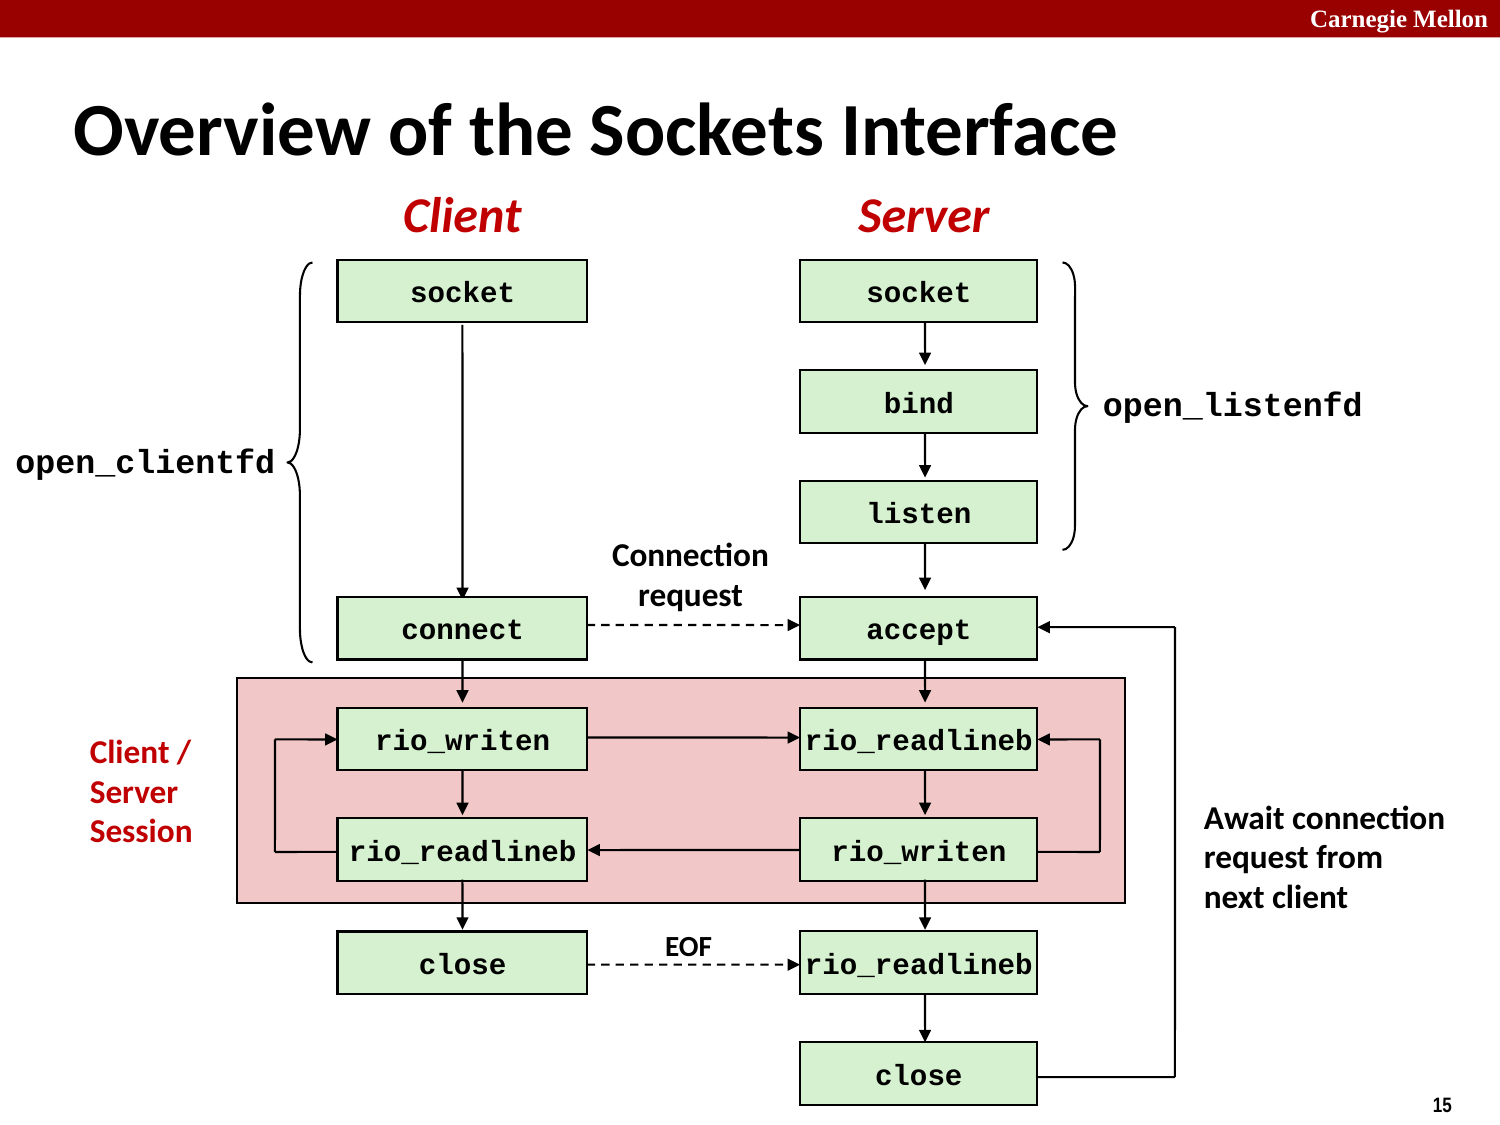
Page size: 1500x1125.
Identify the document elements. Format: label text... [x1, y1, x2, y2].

text_box open_clientfd [0, 432, 291, 488]
text_box connect [337, 597, 588, 626]
text_box Await connection request from next client [1189, 788, 1461, 923]
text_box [337, 626, 1176, 1105]
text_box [74, 677, 332, 904]
text_box [918, 433, 932, 478]
text_box listen [799, 480, 1038, 544]
title Overview of the Sockets Interface [58, 62, 1305, 188]
text_box Client [388, 175, 537, 251]
text_box socket [799, 259, 1038, 322]
text_box [918, 322, 932, 366]
text_box open_listenfd [1088, 375, 1378, 430]
text_box Connection request [597, 525, 785, 621]
text_box [918, 544, 932, 591]
text_box [787, 618, 799, 625]
text_box bind [799, 370, 1038, 433]
text_box [456, 324, 469, 597]
text_box [291, 262, 313, 663]
text_box socket [337, 259, 588, 322]
text_box accept [799, 597, 1038, 625]
text_box [1062, 262, 1088, 550]
text_box Server [843, 175, 1005, 251]
